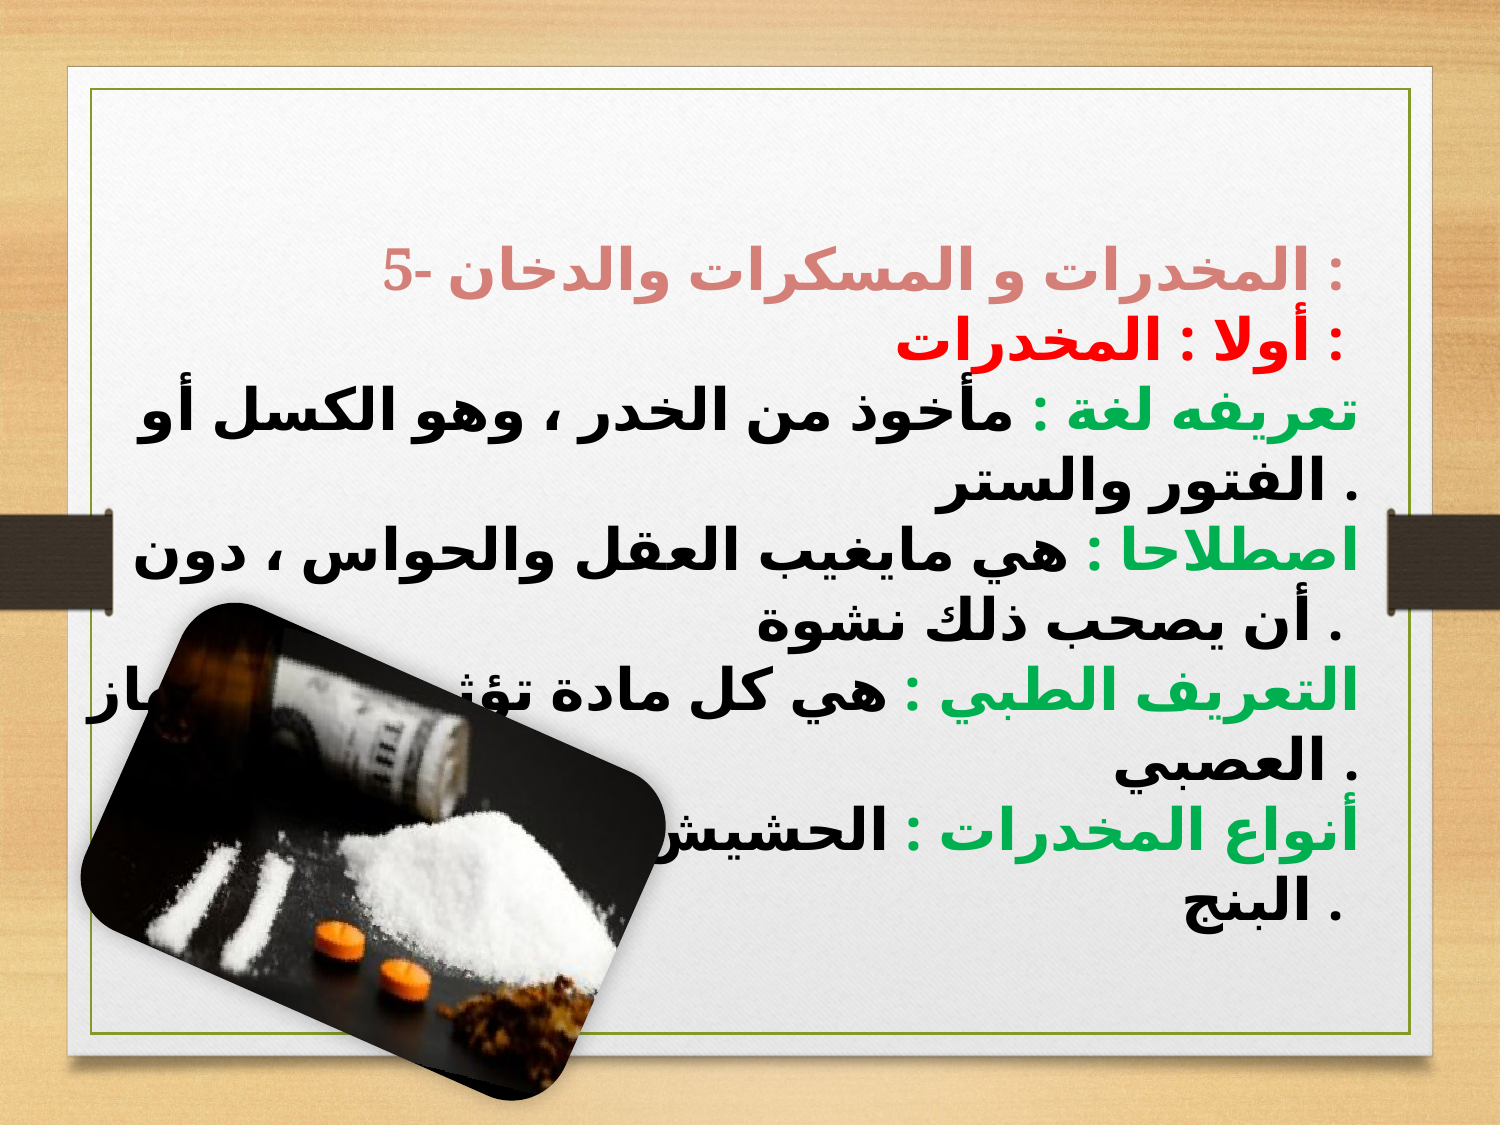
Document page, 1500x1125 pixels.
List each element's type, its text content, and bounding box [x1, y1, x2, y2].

text_box 5- المخدرات و المسكرات والدخان : أولا : المخدرات : تعريفه لغة : مأخوذ من الخدر ، وهو الكسل أو الفتور والستر . اصطلاحا : هي مايغيب العقل والحواس ، دون أن يصحب ذلك نشوة . التعريف الطبي : هي كل مادة تؤثر على الجهاز العصبي . أنواع المخدرات : الحشيش ، الهيرون ، القات ، البنج . [62, 224, 1375, 1010]
picture [0, 0, 1500, 1125]
